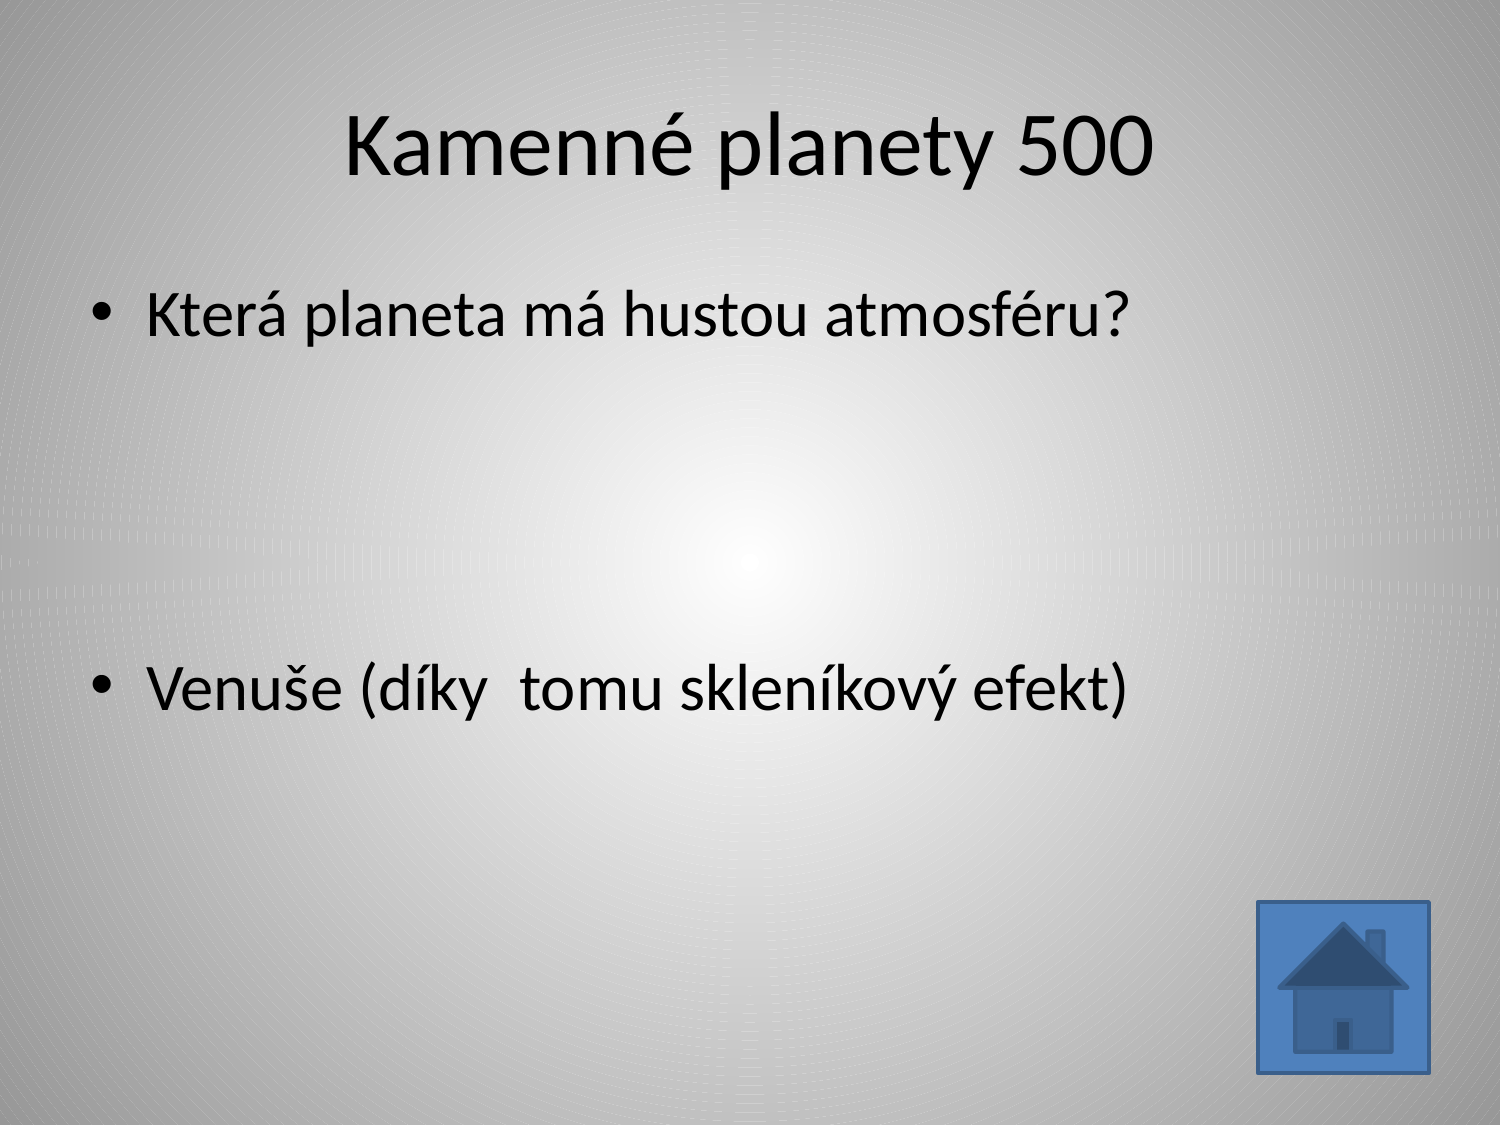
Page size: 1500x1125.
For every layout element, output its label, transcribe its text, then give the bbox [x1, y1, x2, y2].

text_box [1256, 900, 1431, 1075]
list Která planeta má hustou atmosféru? Venuše (díky tomu skleníkový efekt) [75, 262, 1425, 1005]
title Kamenné planety 500 [75, 45, 1425, 233]
